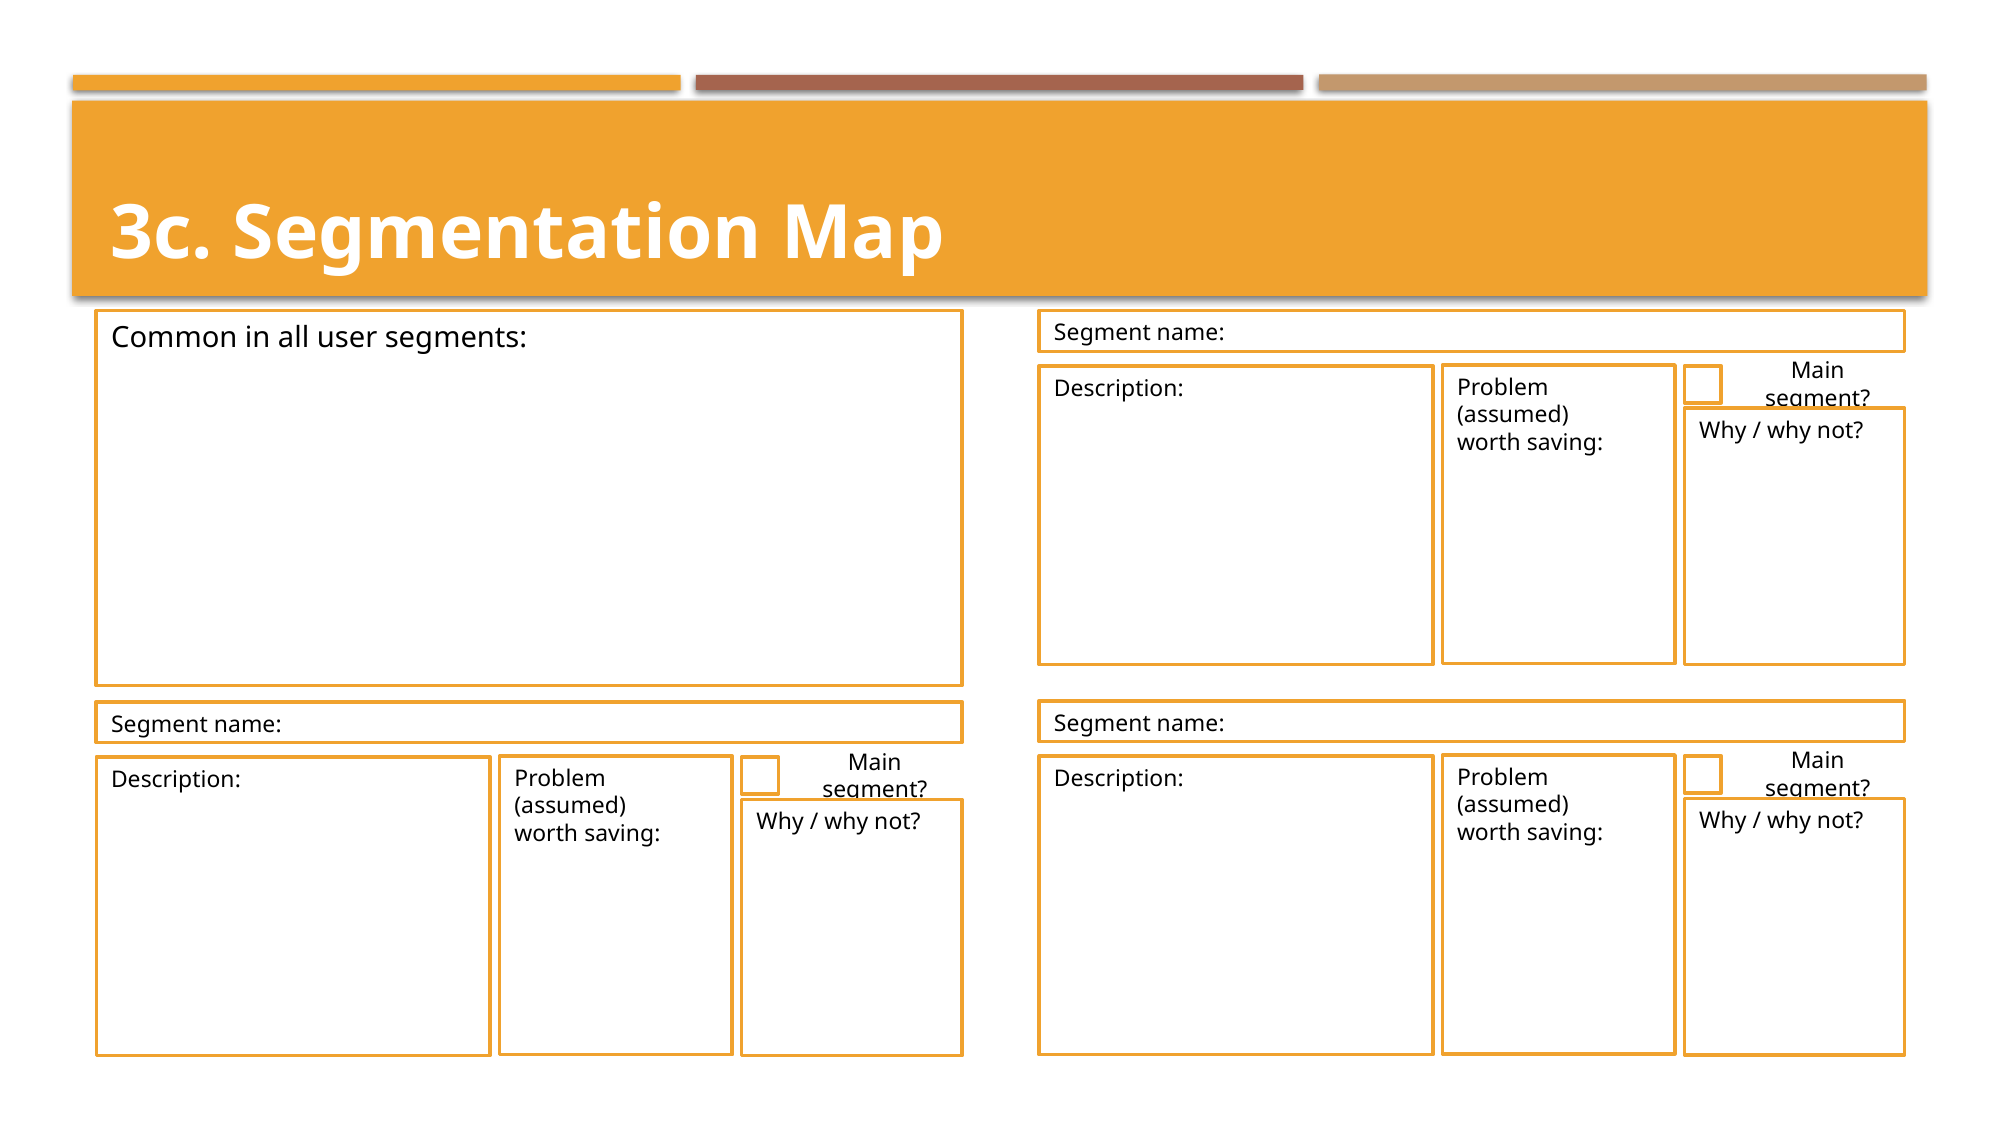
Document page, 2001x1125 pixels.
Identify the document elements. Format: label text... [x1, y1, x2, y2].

text_box [1683, 364, 1723, 405]
text_box Why / why not? [740, 798, 964, 1057]
text_box Common in all user segments: [94, 309, 964, 687]
text_box Description: [95, 755, 492, 1057]
text_box Main segment? [1729, 363, 1906, 404]
text_box Why / why not? [1683, 797, 1906, 1057]
text_box Problem (assumed) worth saving: [1441, 363, 1677, 665]
title 3c. Segmentation Map [95, 115, 1905, 282]
text_box [740, 755, 780, 796]
text_box Main segment? [1729, 753, 1906, 794]
text_box Segment name: [1037, 309, 1906, 353]
text_box Main segment? [786, 754, 964, 795]
text_box Segment name: [1037, 699, 1906, 743]
text_box Why / why not? [1683, 406, 1906, 666]
text_box Segment name: [94, 700, 964, 744]
text_box Problem (assumed) worth saving: [1441, 753, 1677, 1056]
text_box Description: [1037, 754, 1435, 1056]
text_box [1683, 754, 1723, 795]
text_box Description: [1037, 364, 1435, 666]
text_box Problem (assumed) worth saving: [498, 754, 734, 1056]
